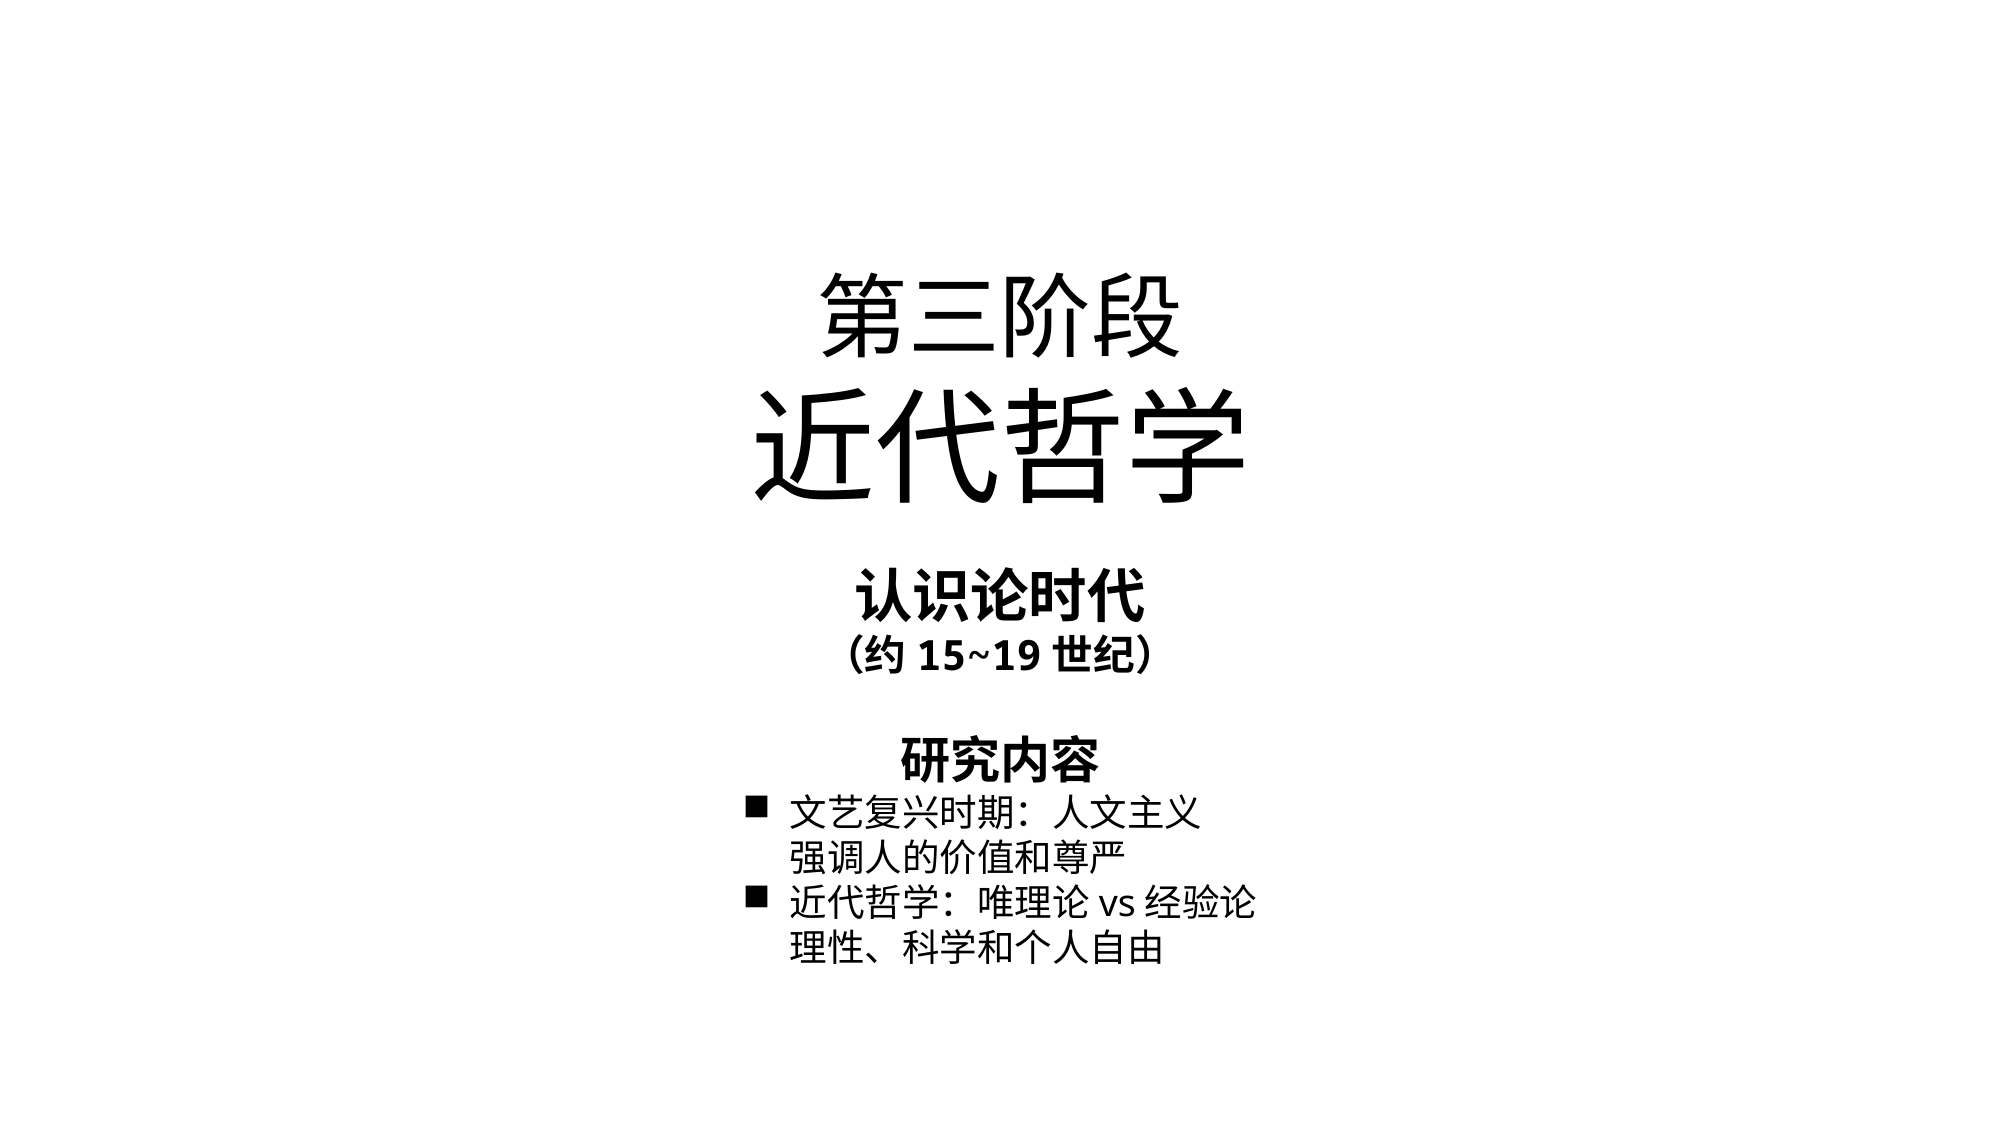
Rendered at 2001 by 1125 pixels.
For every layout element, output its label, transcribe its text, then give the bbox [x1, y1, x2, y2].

text_box 认识论时代 （约15~19世纪） 研究内容 文艺复兴时期：人文主义 强调人的价值和尊严 近代哲学：唯理论vs经验论 理性、科学和个人自由 [728, 551, 1272, 977]
text_box 第三阶段 近代哲学 [735, 251, 1265, 527]
